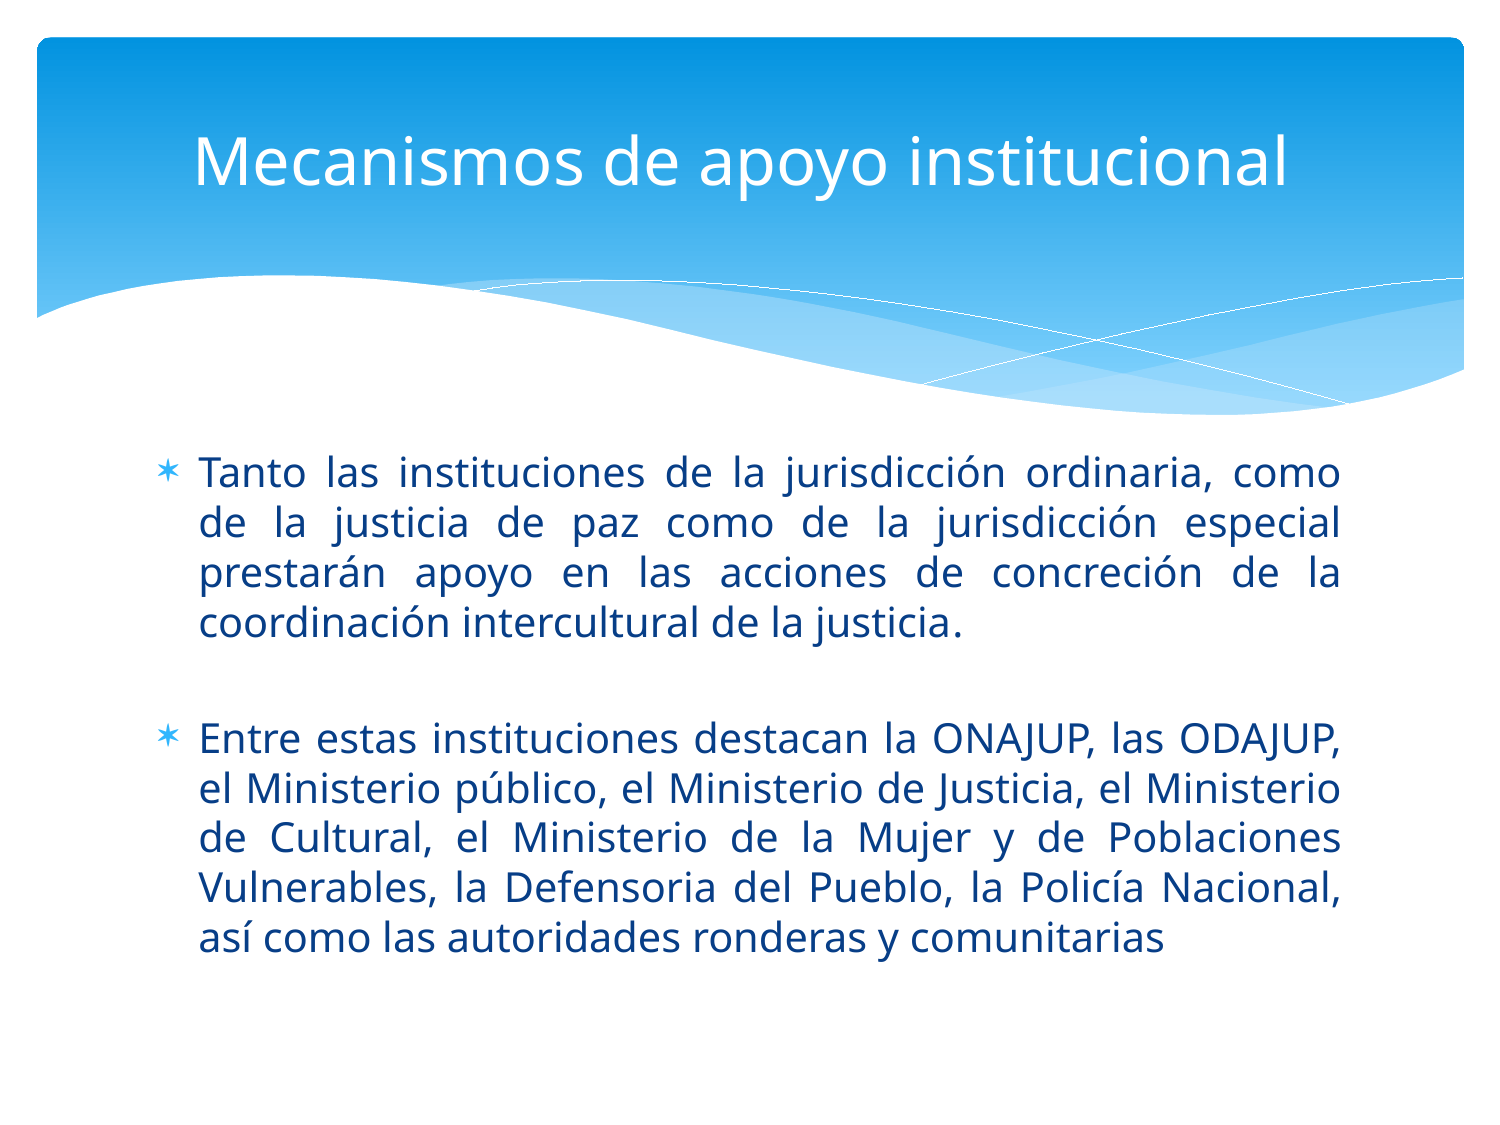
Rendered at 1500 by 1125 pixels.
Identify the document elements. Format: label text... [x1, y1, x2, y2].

list Tanto las instituciones de la jurisdicción ordinaria, como de la justicia de paz como de la jurisdicción especial prestarán apoyo en las acciones de concreción de la coordinación intercultural de la justicia. Entre estas instituciones destacan la ONAJUP, las ODAJUP, el Ministerio público, el Ministerio de Justicia, el Ministerio de Cultural, el Ministerio de la Mujer y de Poblaciones Vulnerables, la Defensoria del Pueblo, la Policía Nacional, así como las autoridades ronderas y comunitarias [143, 438, 1359, 1005]
title Mecanismos de apoyo institucional [75, 55, 1425, 261]
